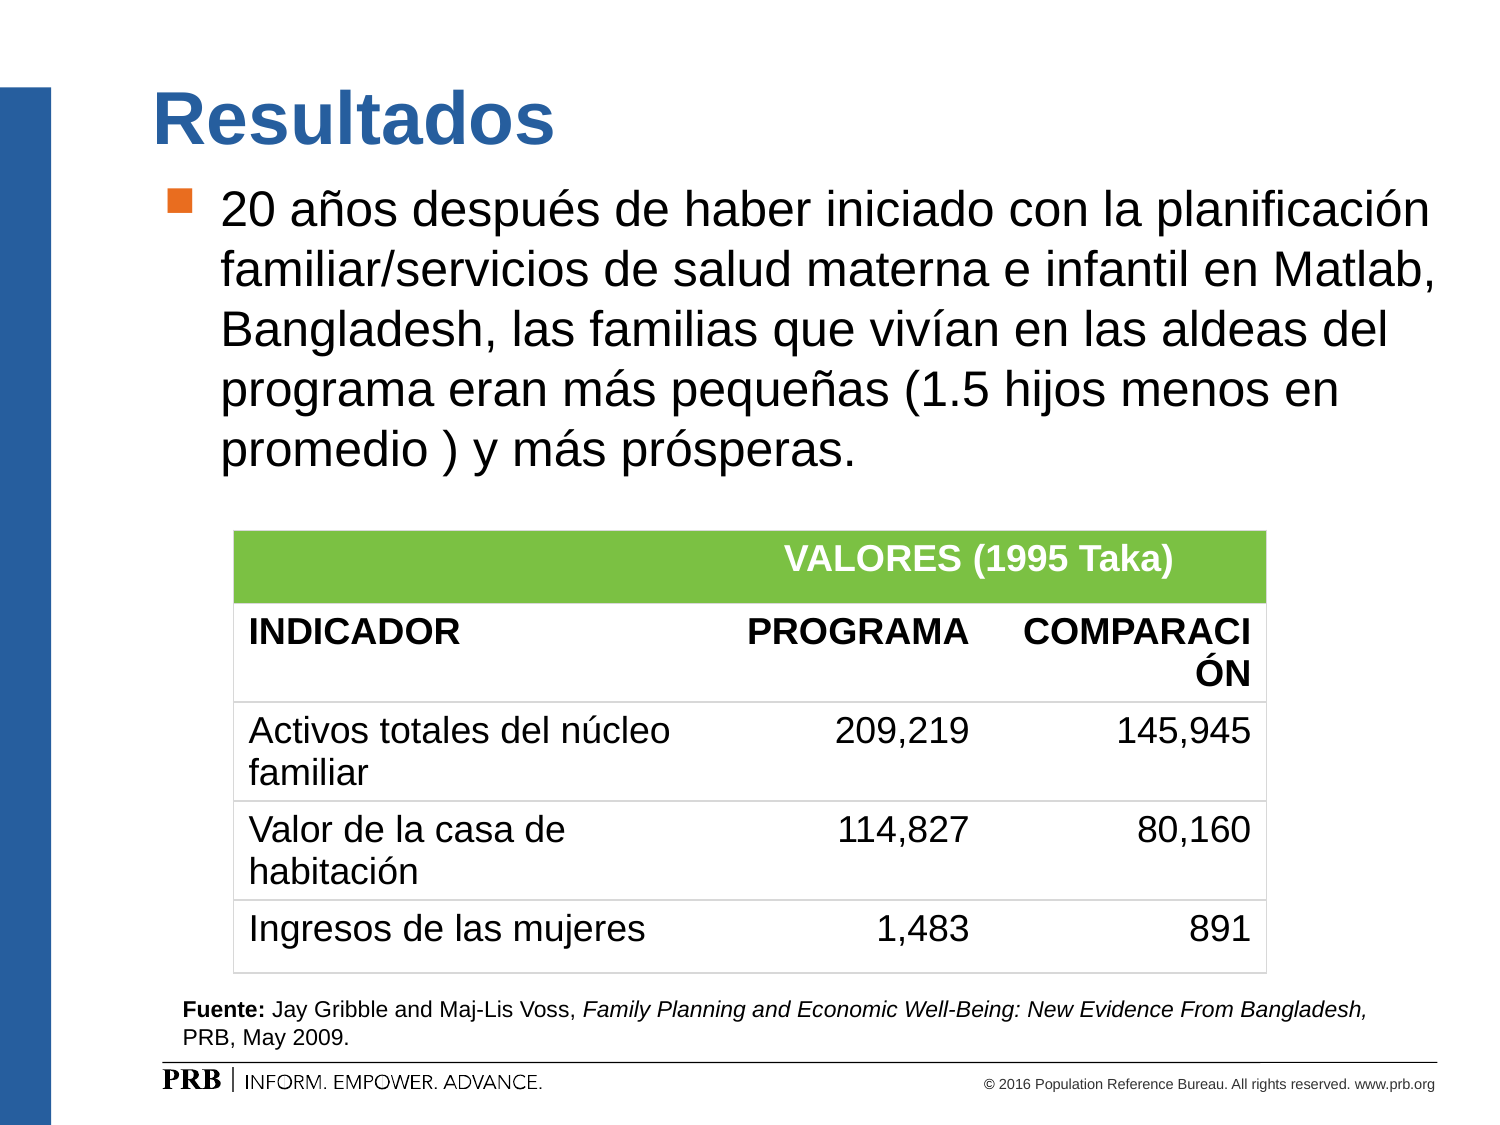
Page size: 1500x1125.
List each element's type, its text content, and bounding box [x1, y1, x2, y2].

table_cell Programa [691, 604, 985, 701]
table_cell 145,945 [985, 703, 1266, 800]
title Resultados [137, 62, 1407, 225]
table_cell Activos totales del núcleo familiar [234, 703, 691, 800]
table_cell Ingresos de las mujeres [234, 901, 691, 972]
table_cell 1,483 [691, 901, 985, 972]
table_cell Comparación [985, 604, 1266, 701]
table_cell Valor de la casa de habitación [234, 802, 691, 899]
table_cell Indicador [234, 604, 691, 701]
text_box Fuente: Jay Gribble and Maj-Lis Voss, Family Planning and Economic Well-Being: New Evidence From Bangladesh, PRB, May 2009. [167, 987, 1443, 1058]
table_header [234, 531, 691, 603]
list 20 años después de haber iniciado con la planificación familiar/servicios de salud materna e infantil en Matlab, Bangladesh, las familias que vivían en las aldeas del programa eran más pequeñas (1.5 hijos menos en promedio ) y más prósperas. [149, 168, 1462, 932]
table_cell 80,160 [985, 802, 1266, 899]
table_cell 891 [985, 901, 1266, 972]
table_cell 114,827 [691, 802, 985, 899]
table_cell 209,219 [691, 703, 985, 800]
table_header Valores (1995 Taka) [691, 531, 1266, 603]
